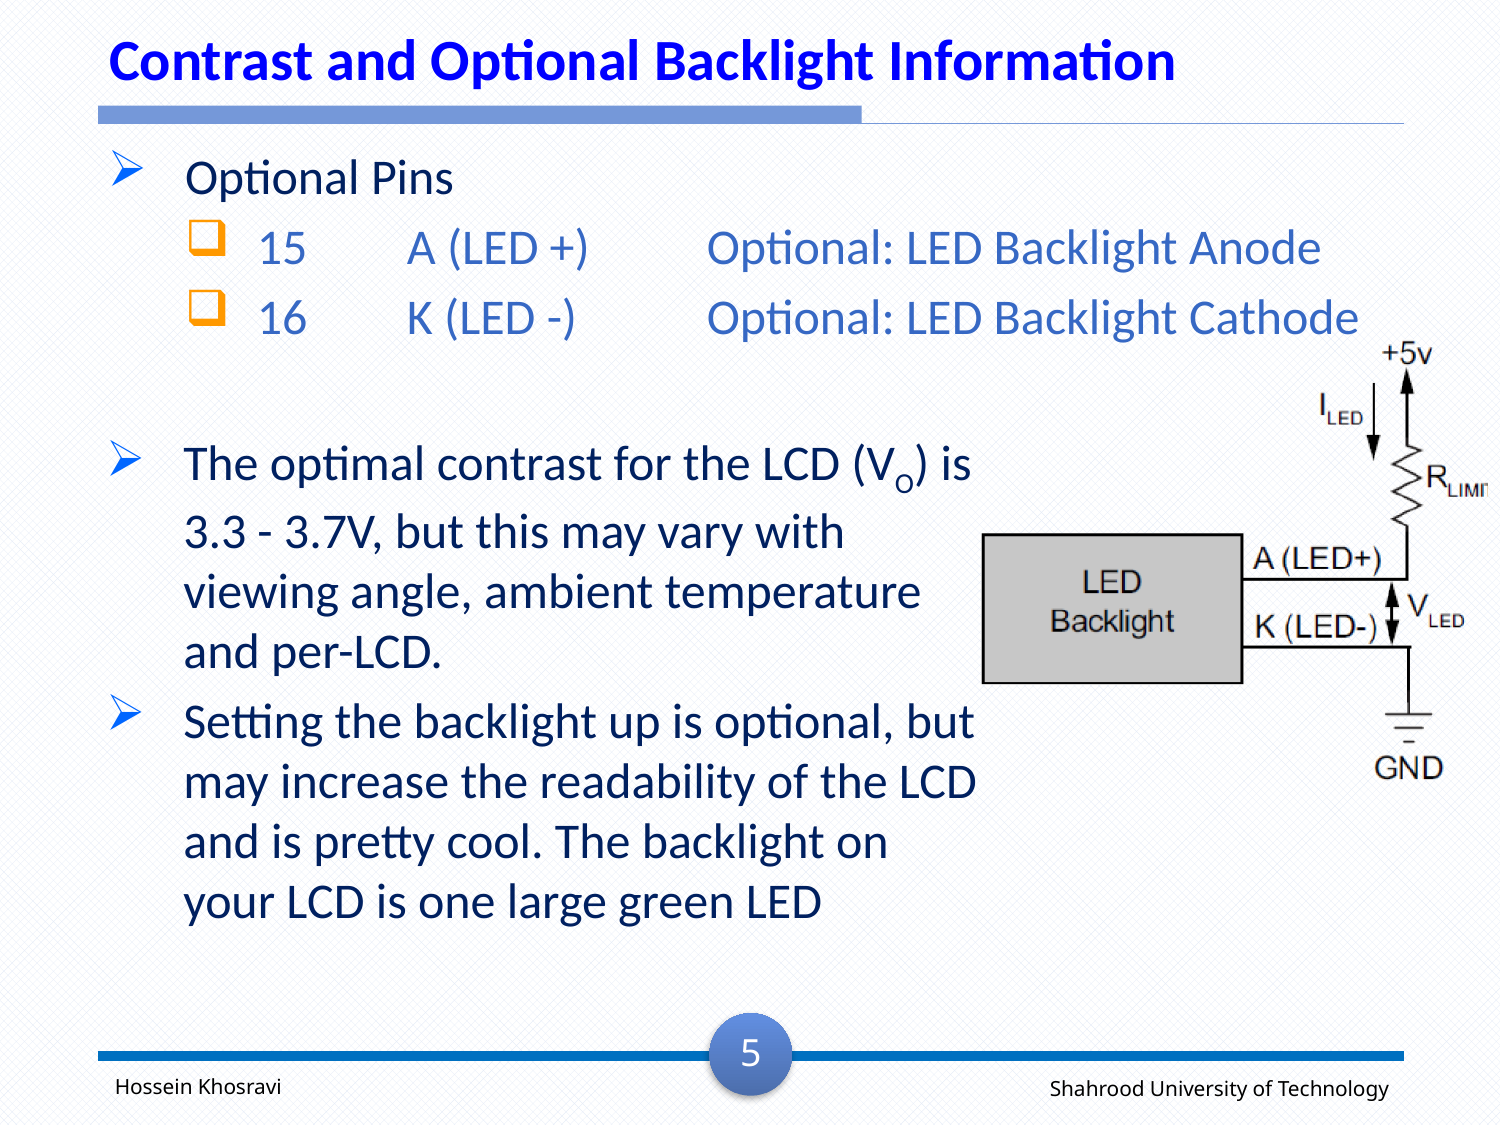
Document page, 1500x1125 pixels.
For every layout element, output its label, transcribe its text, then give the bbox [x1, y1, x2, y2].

footer Shahrood University of Technology [928, 1068, 1404, 1110]
picture [976, 323, 1488, 783]
title Contrast and Optional Backlight Information [94, 23, 1407, 100]
slide_number Hossein Khosravi [99, 1066, 425, 1108]
list Optional Pins 15 A (LED +) Optional: LED Backlight Anode 16 K (LED -) Optional: LED Backlight Cathode [92, 137, 1406, 412]
text_box The optimal contrast for the LCD (VO) is 3.3 - 3.7V, but this may vary with viewing angle, ambient temperature and per-LCD. Setting the backlight up is optional, but may increase the readability of the LCD and is pretty cool. The backlight on your LCD is one large green LED [91, 423, 1002, 993]
